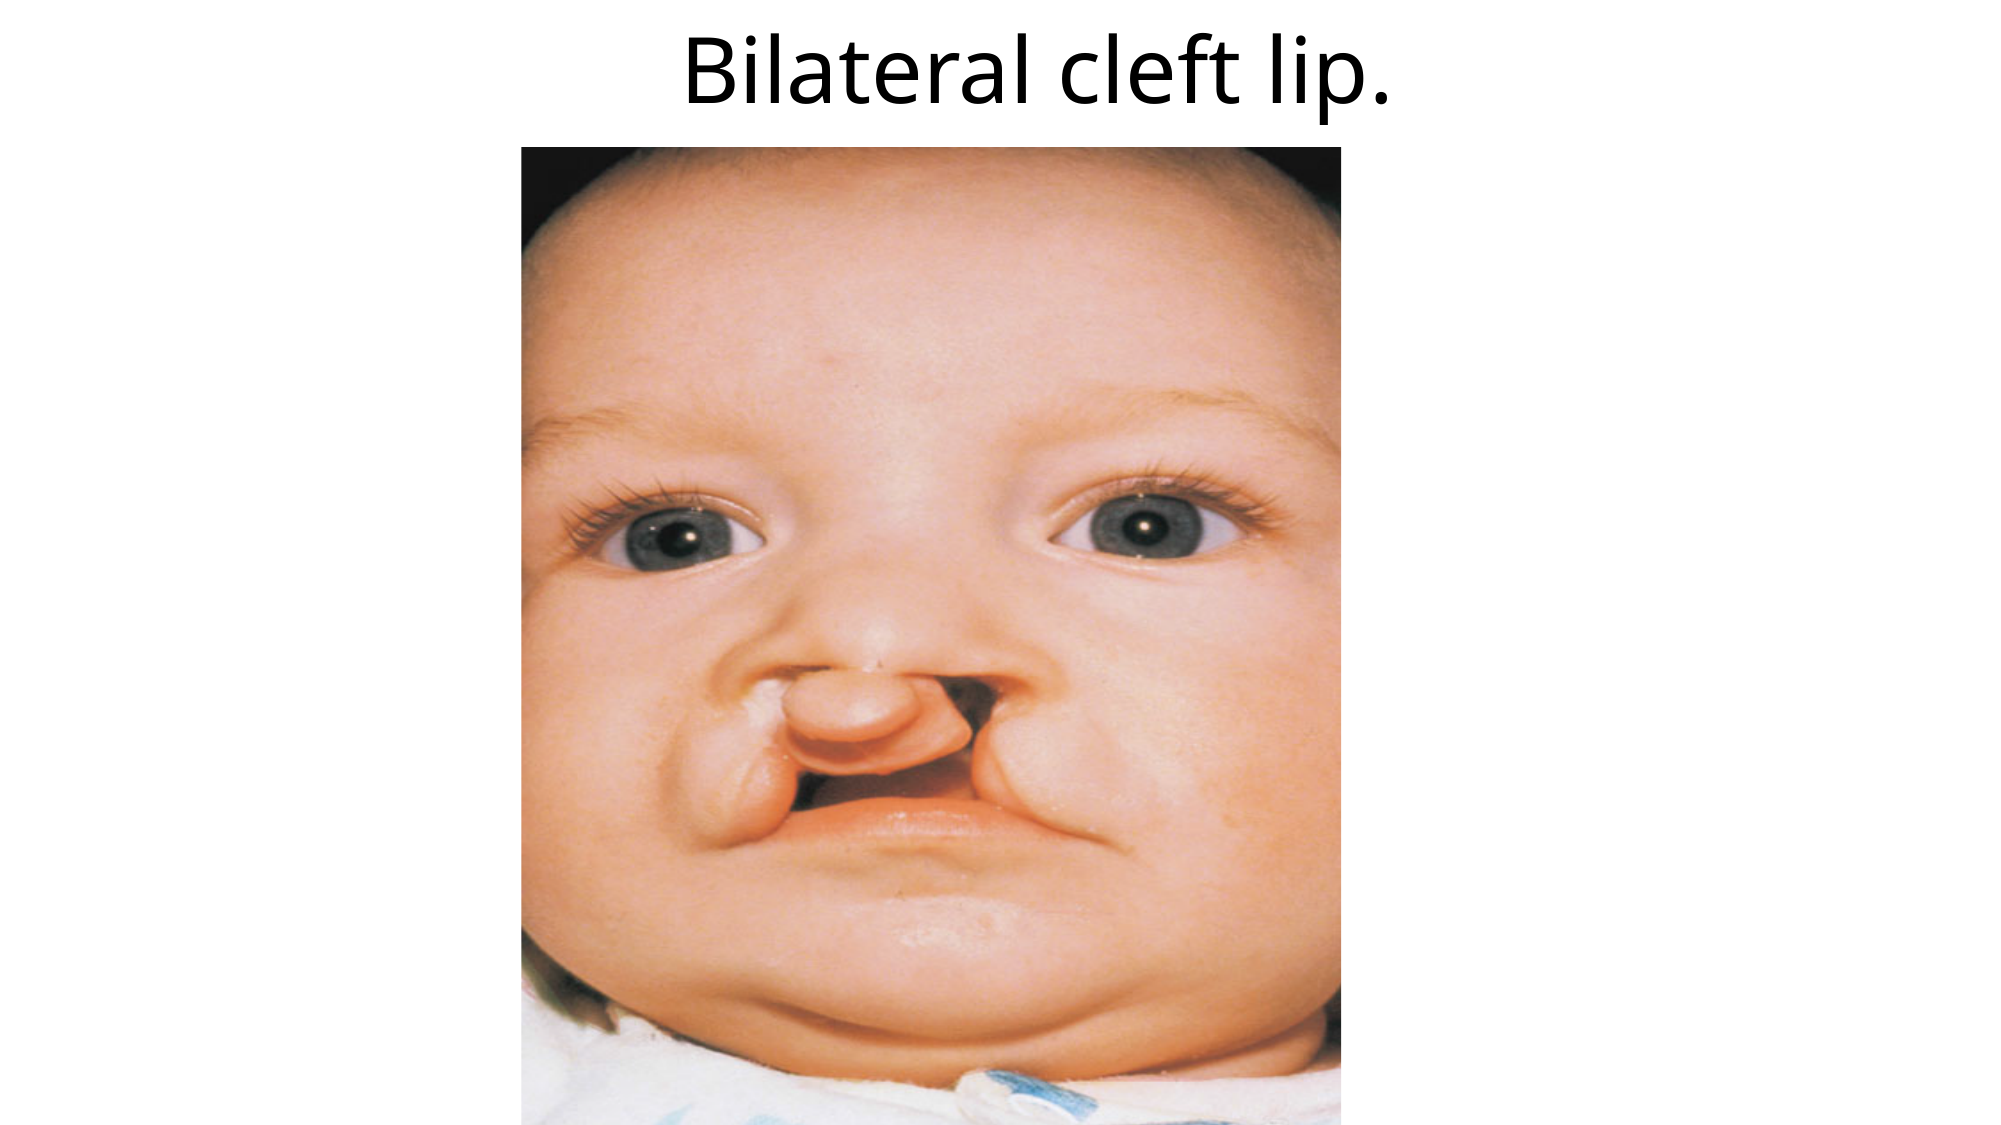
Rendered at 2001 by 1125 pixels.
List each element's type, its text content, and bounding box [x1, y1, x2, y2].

title Bilateral cleft lip. [0, 0, 1863, 148]
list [521, 147, 1342, 1125]
